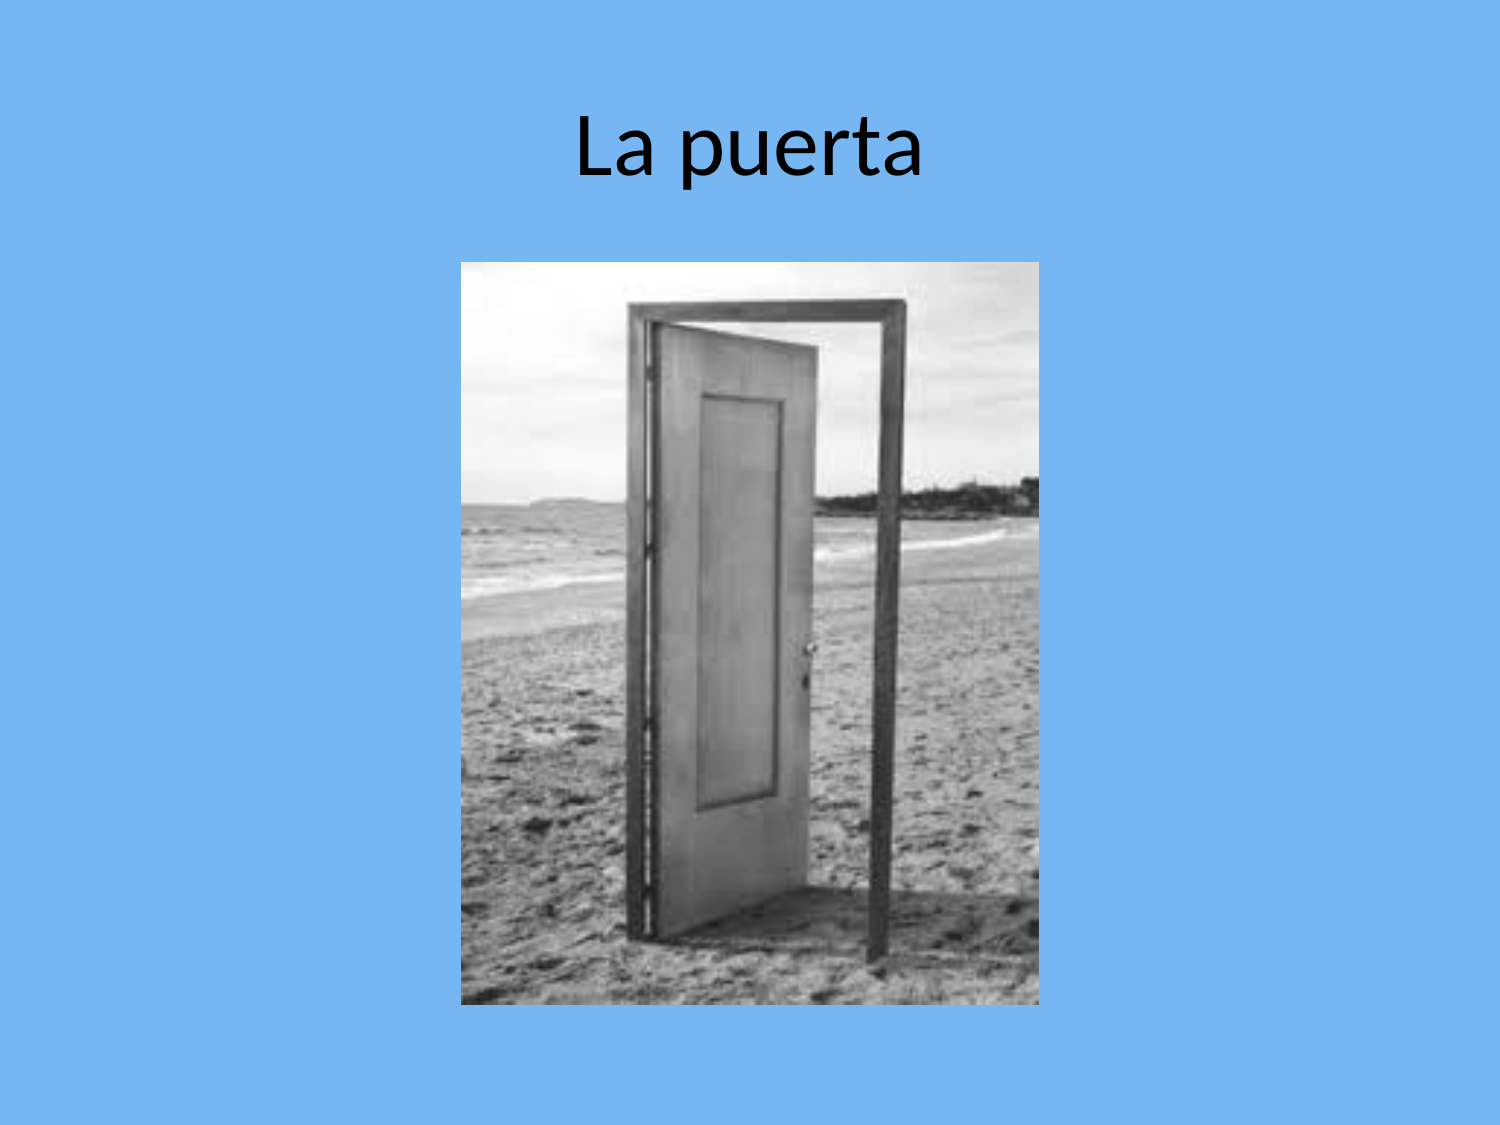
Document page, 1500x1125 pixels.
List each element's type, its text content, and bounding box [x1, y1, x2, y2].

title La puerta [75, 45, 1425, 233]
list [74, 262, 1426, 1006]
